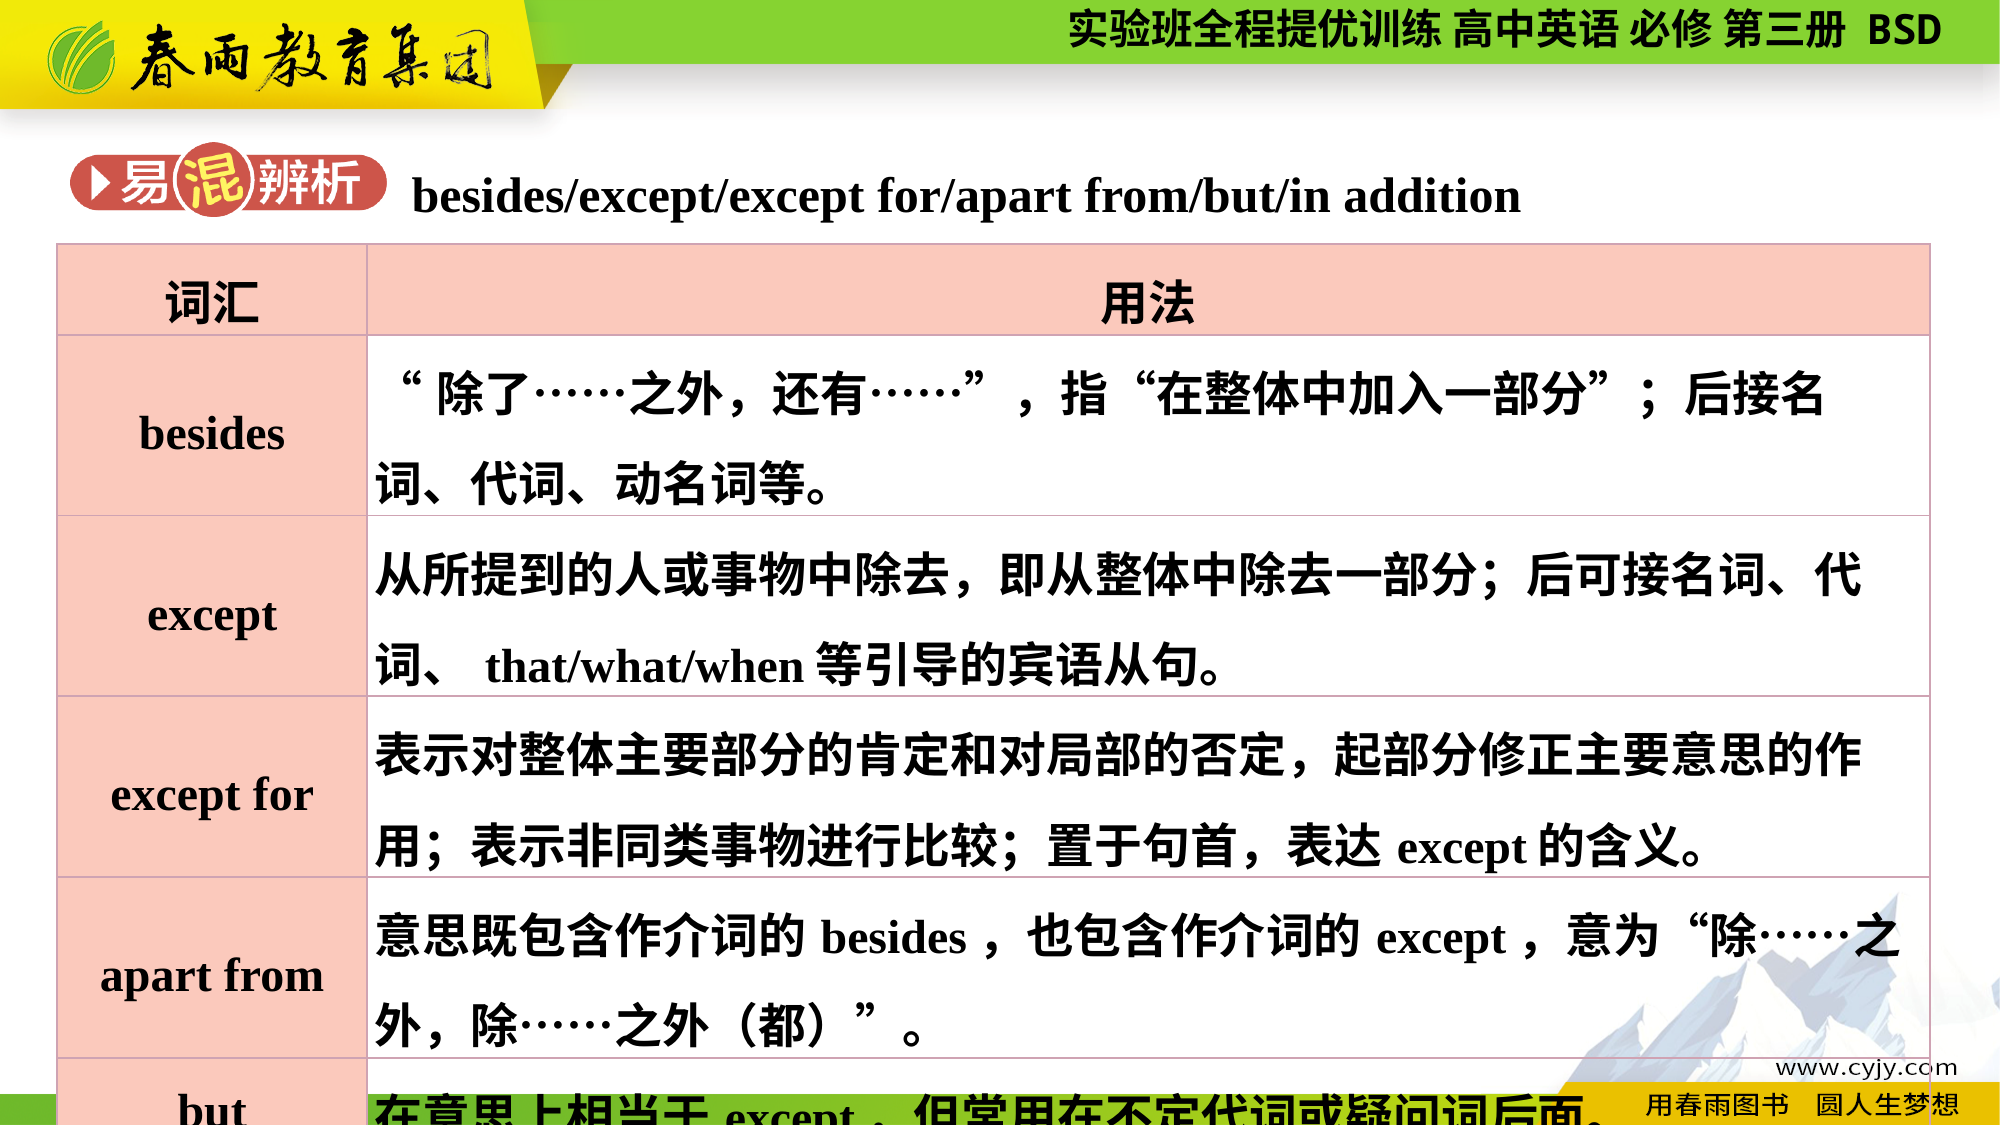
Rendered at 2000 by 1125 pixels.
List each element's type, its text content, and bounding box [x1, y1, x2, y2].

table_cell besides [58, 336, 366, 515]
table_cell apart from [58, 878, 366, 1057]
table_cell except for [58, 697, 366, 876]
table_cell except [58, 516, 366, 695]
list besides/except/except for/apart from/but/in addition [59, 124, 1944, 220]
table_cell but [58, 1059, 366, 1125]
table_cell “除了……之外，还有……”，指“在整体中加入一部分”；后接名词、代词、动名词等。 [368, 336, 1929, 515]
table_header 词汇 [58, 245, 366, 334]
picture [0, 0, 2000, 1125]
table_cell 表示对整体主要部分的肯定和对局部的否定，起部分修正主要意思的作用；表示非同类事物进行比较；置于句首，表达except的含义。 [368, 697, 1929, 876]
table_cell 从所提到的人或事物中除去，即从整体中除去一部分；后可接名词、代词、that/what/when等引导的宾语从句。 [368, 516, 1929, 695]
table_cell 在意思上相当于except，但常用在不定代词或疑问词后面。 [368, 1059, 1929, 1125]
table_cell 意思既包含作介词的besides，也包含作介词的except，意为“除……之外，除……之外（都）”。 [368, 878, 1929, 1057]
table_header 用法 [368, 245, 1929, 334]
